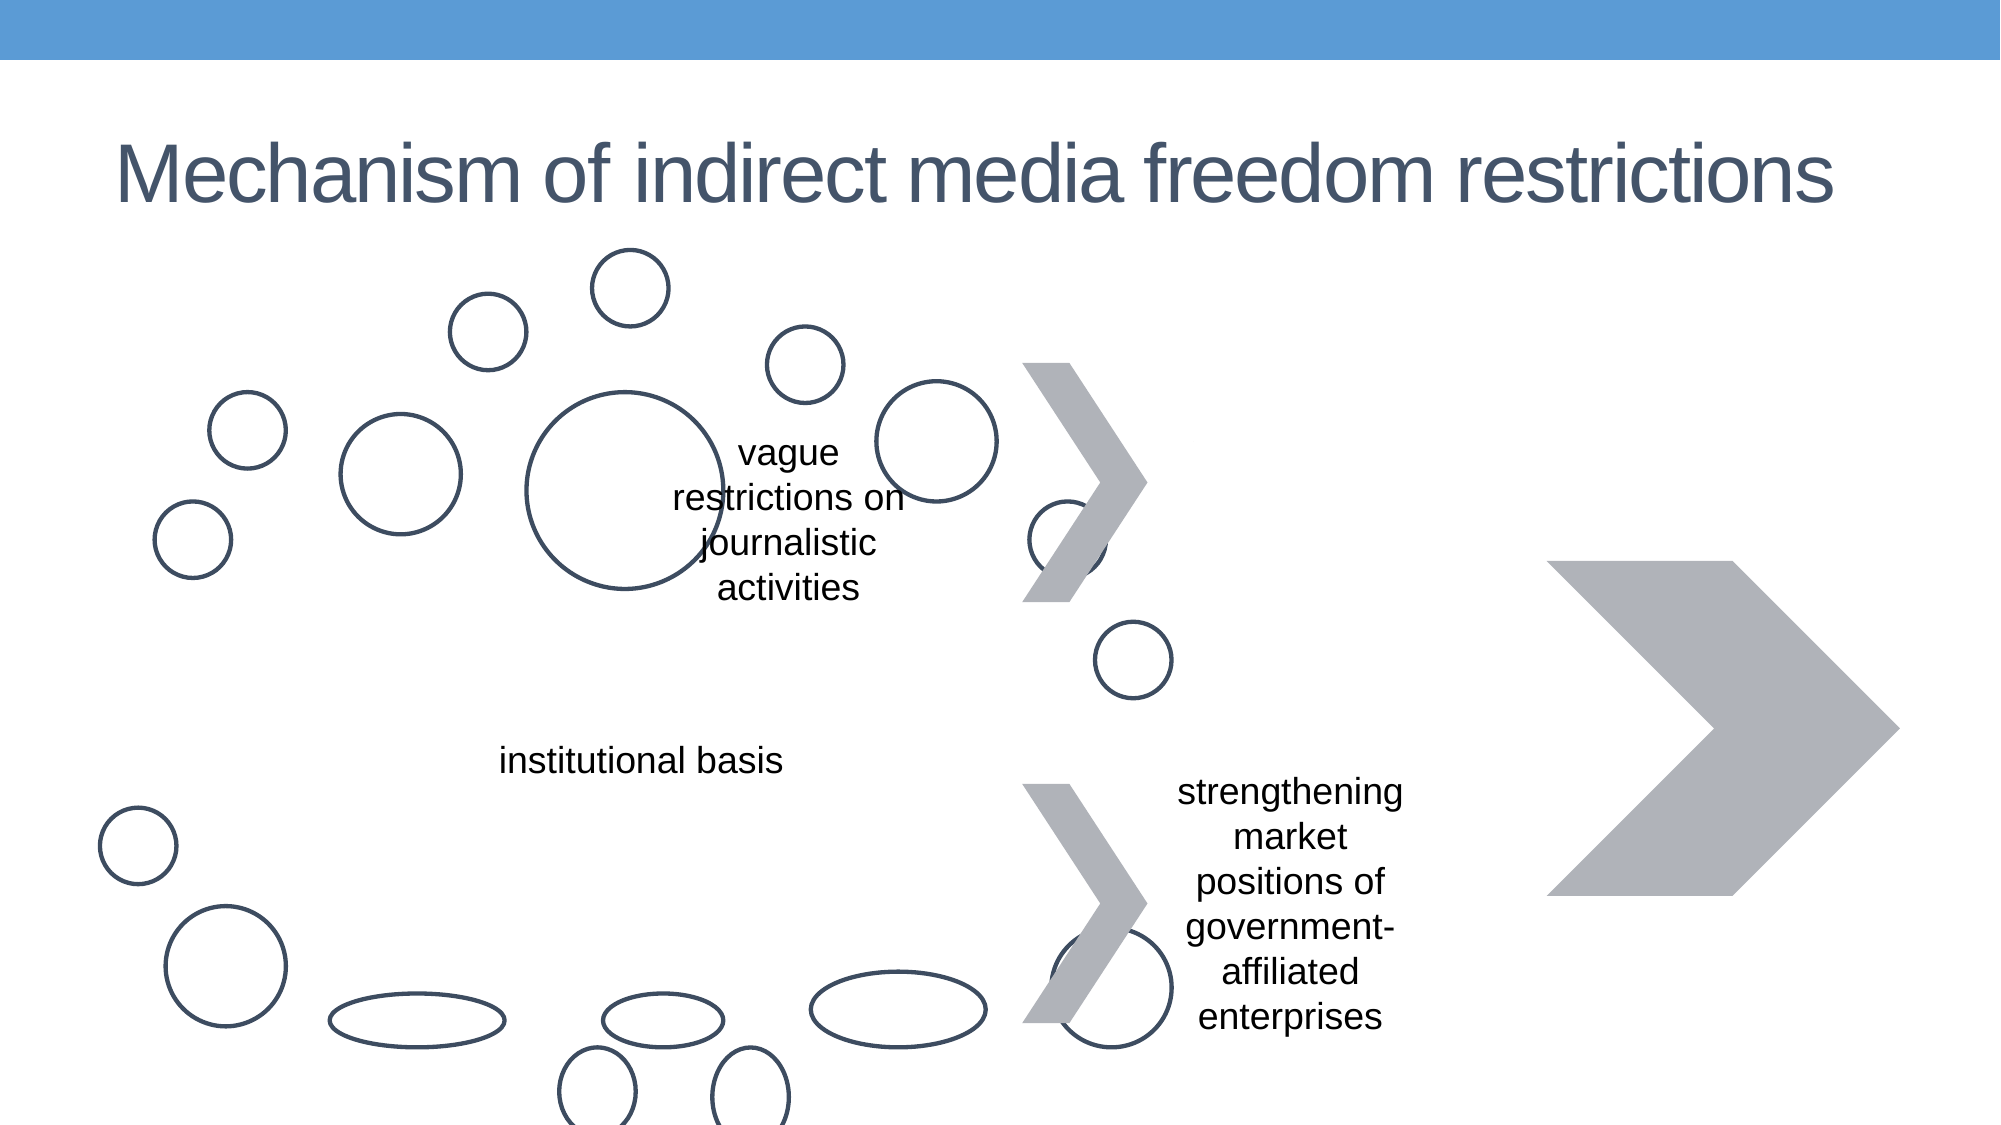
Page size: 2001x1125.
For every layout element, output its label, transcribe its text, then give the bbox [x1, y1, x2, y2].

title Mechanism of indirect media freedom restrictions [99, 87, 1900, 249]
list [99, 249, 1901, 1048]
